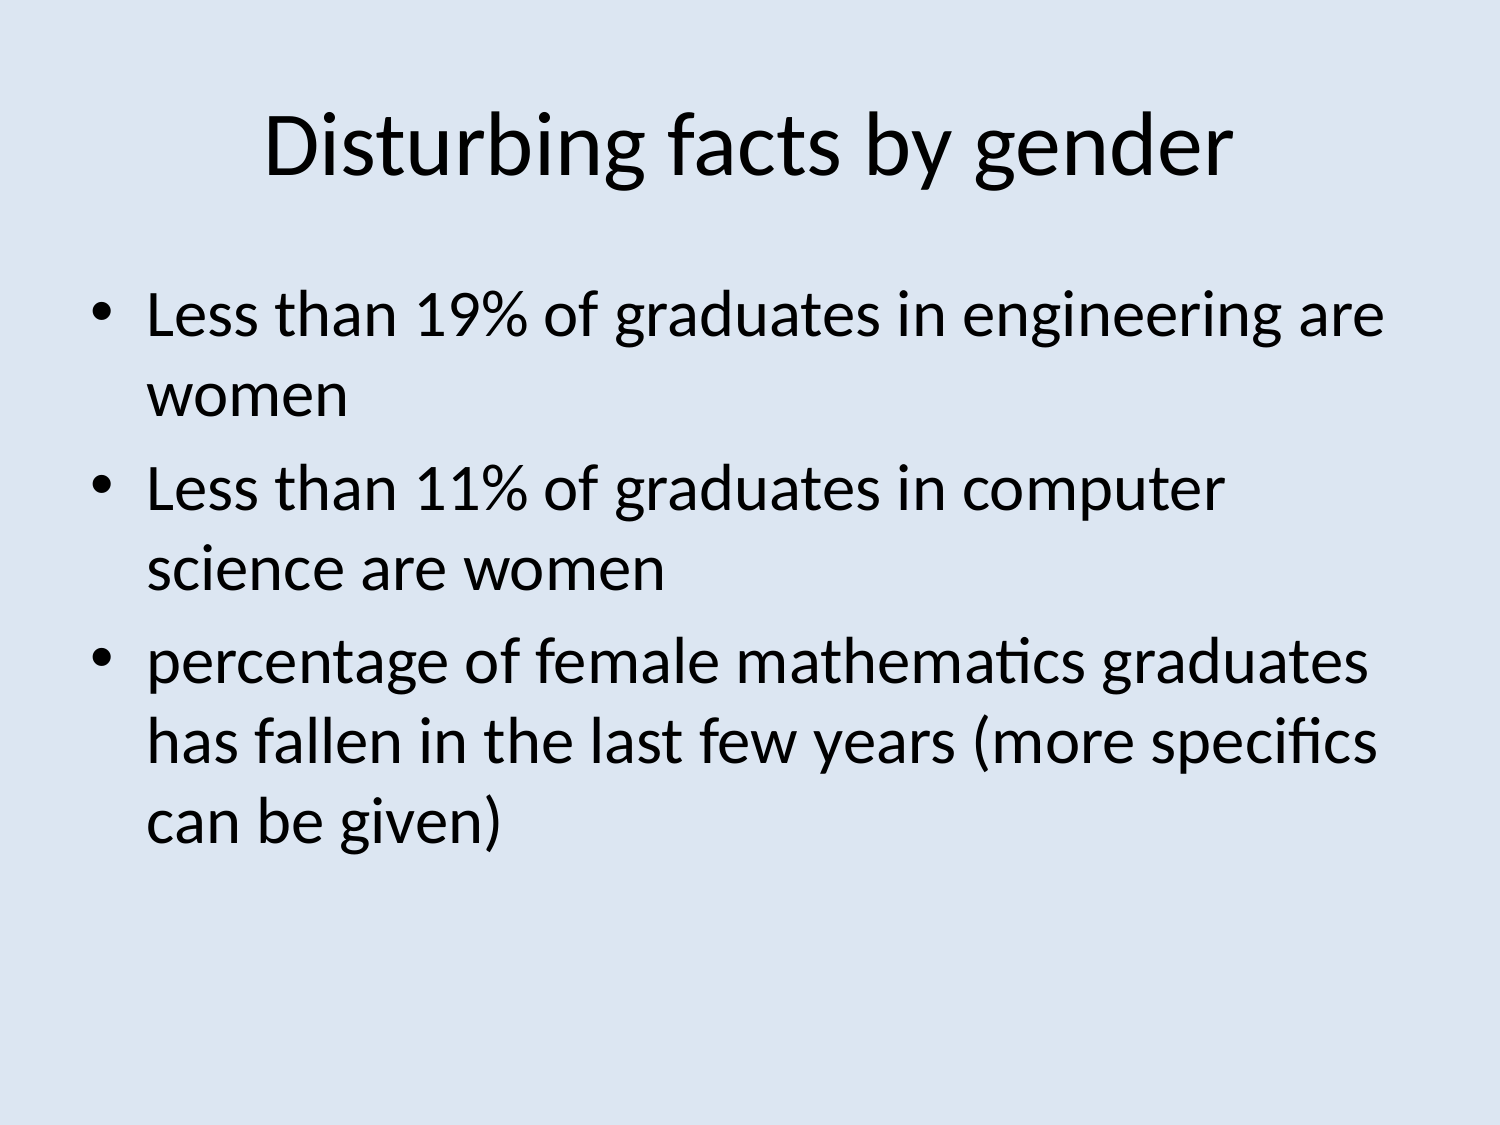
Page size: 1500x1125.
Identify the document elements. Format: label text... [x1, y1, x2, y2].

title Disturbing facts by gender [75, 45, 1425, 233]
list Less than 19% of graduates in engineering are women Less than 11% of graduates in computer science are women percentage of female mathematics graduates has fallen in the last few years (more specifics can be given) [75, 262, 1425, 1005]
